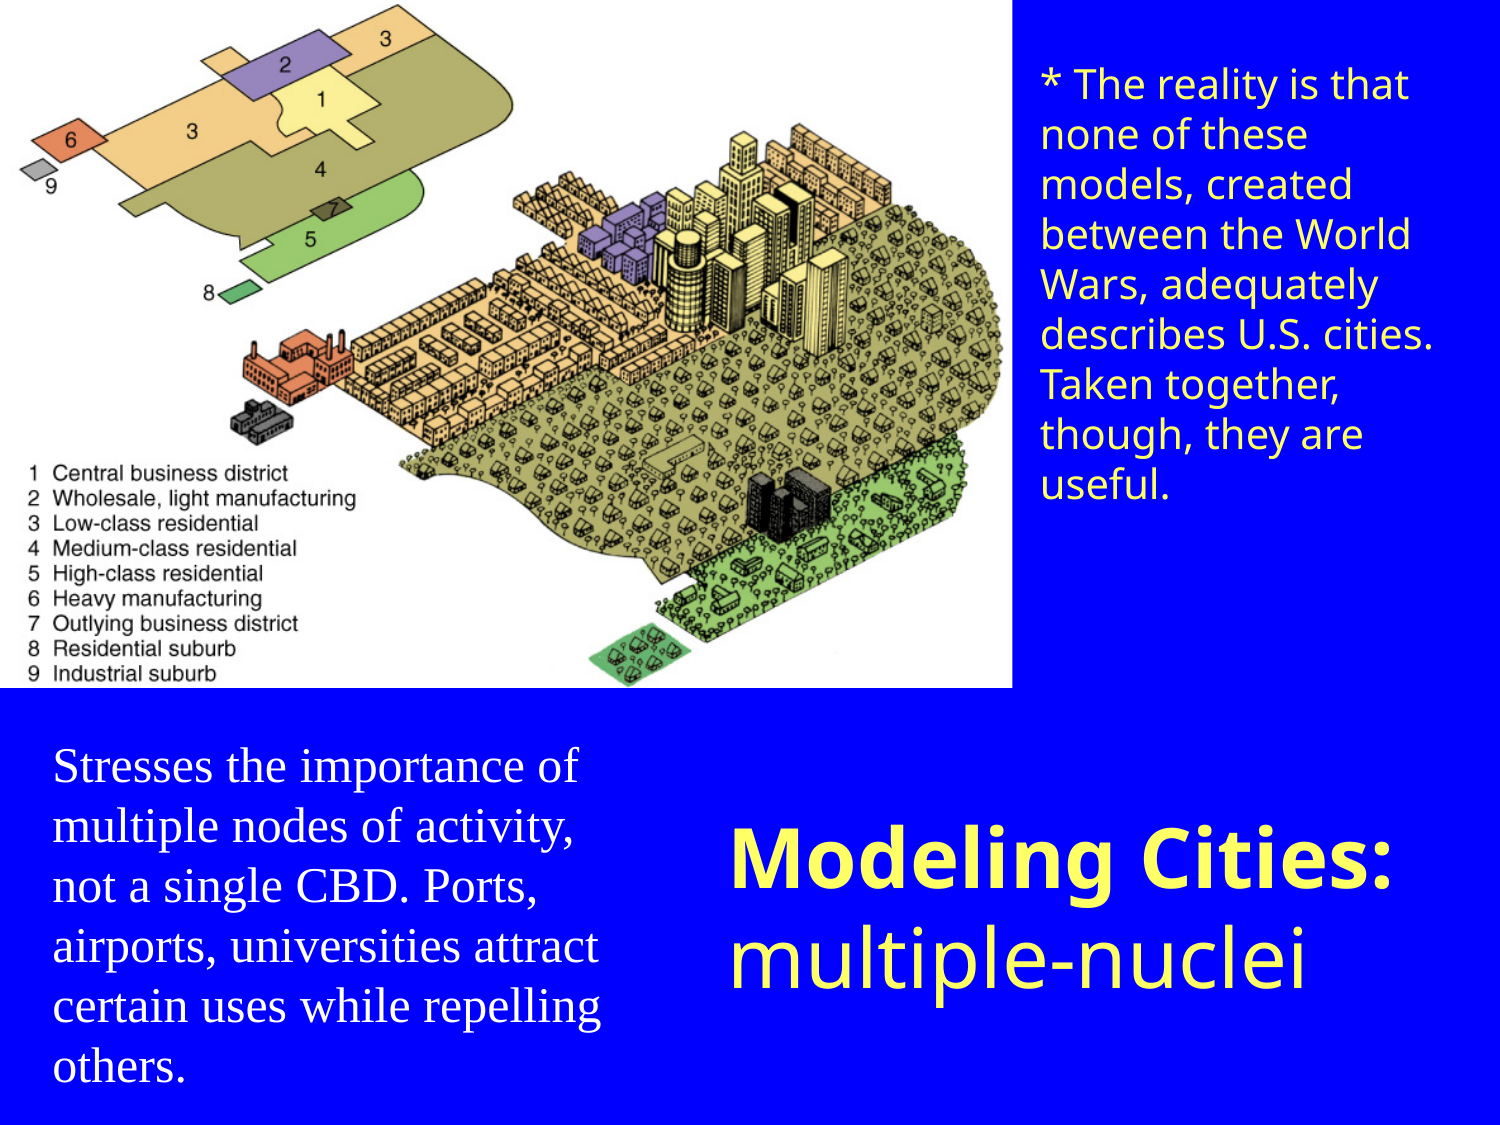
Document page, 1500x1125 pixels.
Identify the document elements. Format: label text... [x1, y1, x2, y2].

title Modeling Cities: multiple-nuclei [712, 824, 1500, 1013]
picture [0, 0, 1013, 688]
text_box Stresses the importance of multiple nodes of activity, not a single CBD. Ports, airports, universities attract certain uses while repelling others. [37, 724, 638, 1100]
text_box * The reality is that none of these models, created between the World Wars, adequately describes U.S. cities. Taken together, though, they are useful. [1024, 50, 1475, 515]
